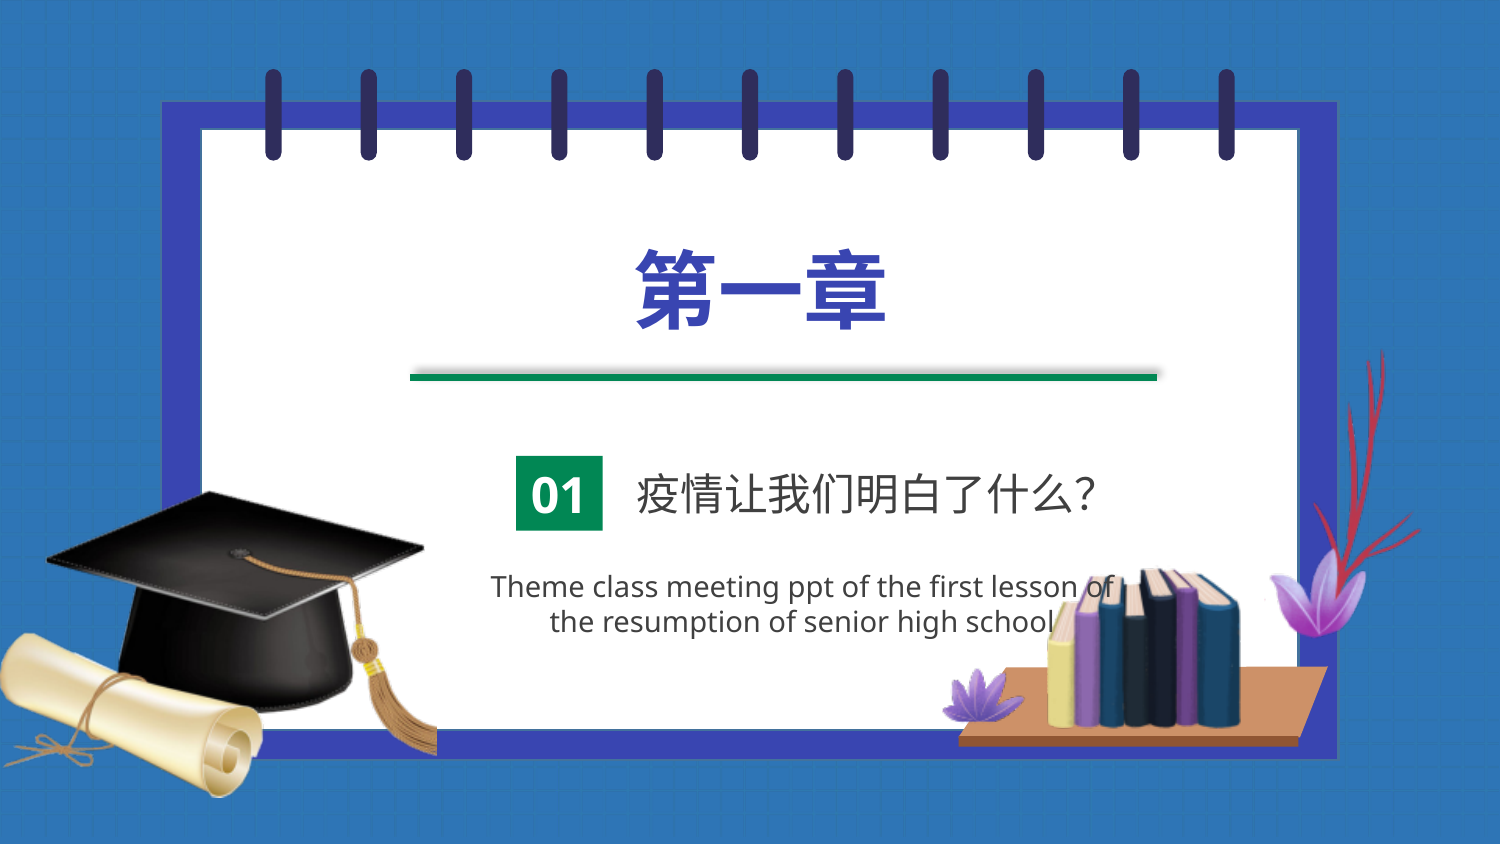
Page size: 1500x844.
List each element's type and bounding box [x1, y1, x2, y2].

text_box [513, 455, 1098, 532]
picture [0, 490, 437, 798]
text_box [0, 0, 1499, 837]
text_box [934, 344, 1428, 747]
text_box [161, 69, 1339, 760]
